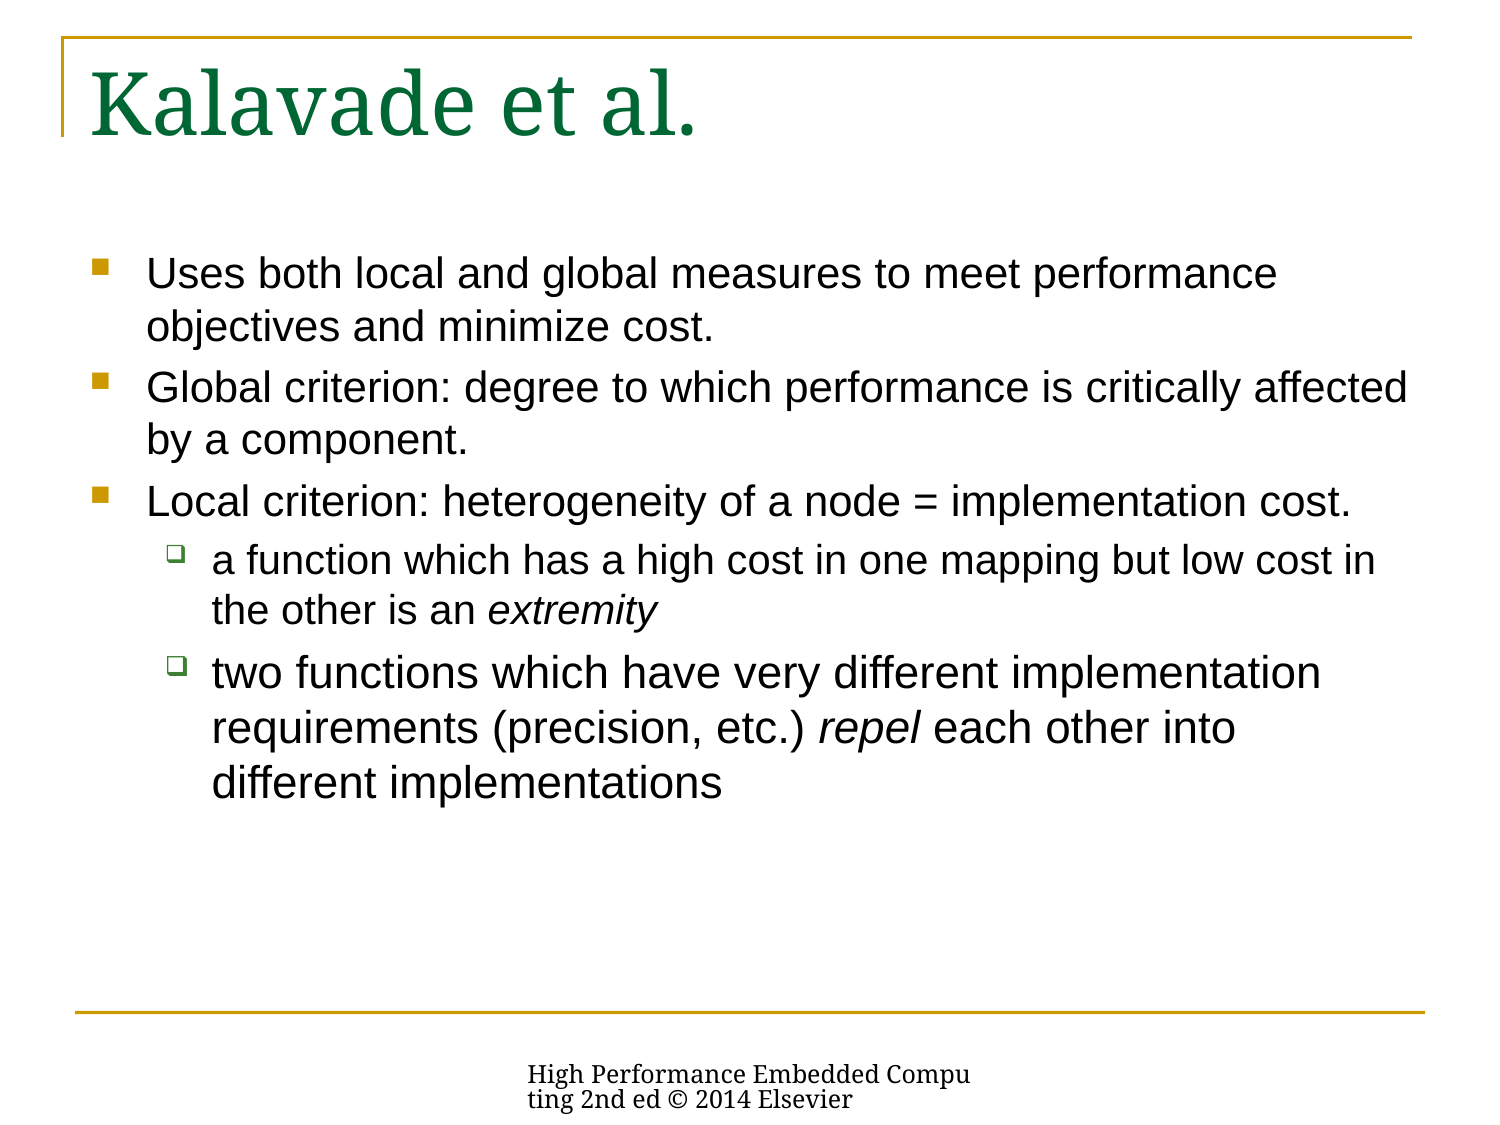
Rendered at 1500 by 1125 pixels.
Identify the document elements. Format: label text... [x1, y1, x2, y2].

title Kalavade et al. [75, 45, 1425, 160]
list Uses both local and global measures to meet performance objectives and minimize cost. Global criterion: degree to which performance is critically affected by a component. Local criterion: heterogeneity of a node = implementation cost. a function which has a high cost in one mapping but low cost in the other is an extremity two functions which have very different implementation requirements (precision, etc.) repel each other into different implementations [75, 237, 1425, 963]
footer High Performance Embedded Computing 2nd ed © 2014 Elsevier [512, 1025, 988, 1100]
